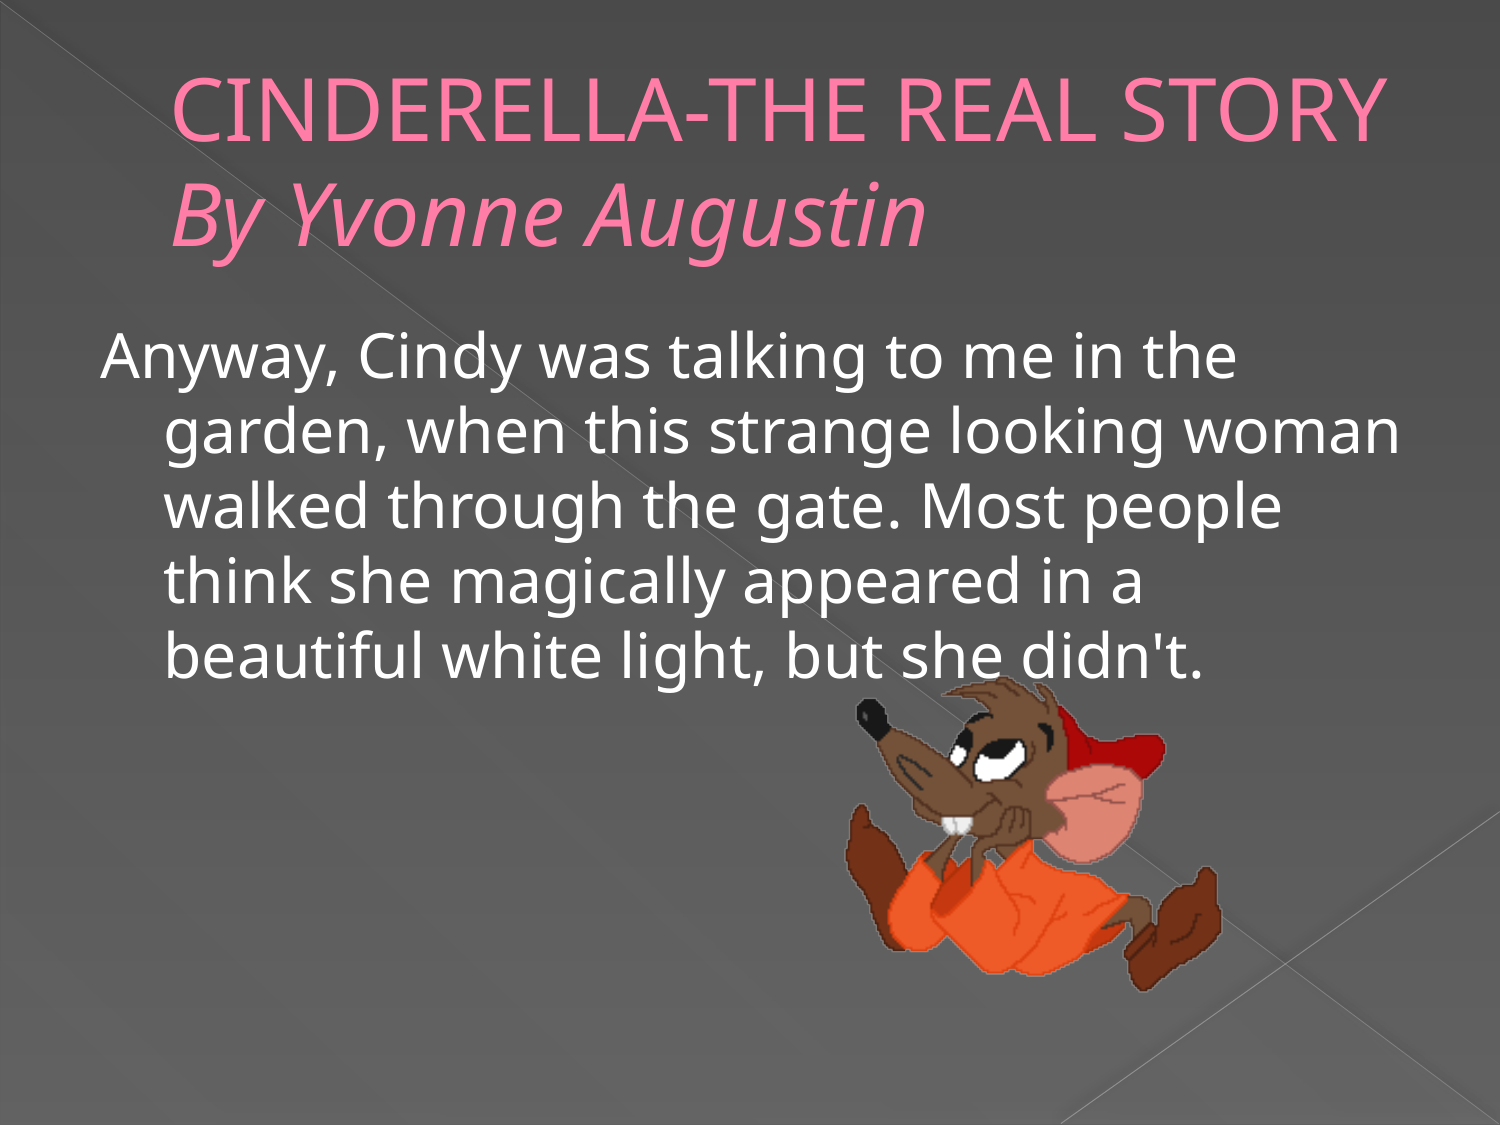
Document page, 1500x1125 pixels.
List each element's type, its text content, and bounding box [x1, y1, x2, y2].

list Anyway, Cindy was talking to me in the garden, when this strange looking woman walked through the gate. Most people think she magically appeared in a beautiful white light, but she didn't. [75, 308, 1425, 1059]
picture [812, 660, 1227, 998]
title CINDERELLA-THE REAL STORY By Yvonne Augustin [75, 43, 1425, 274]
